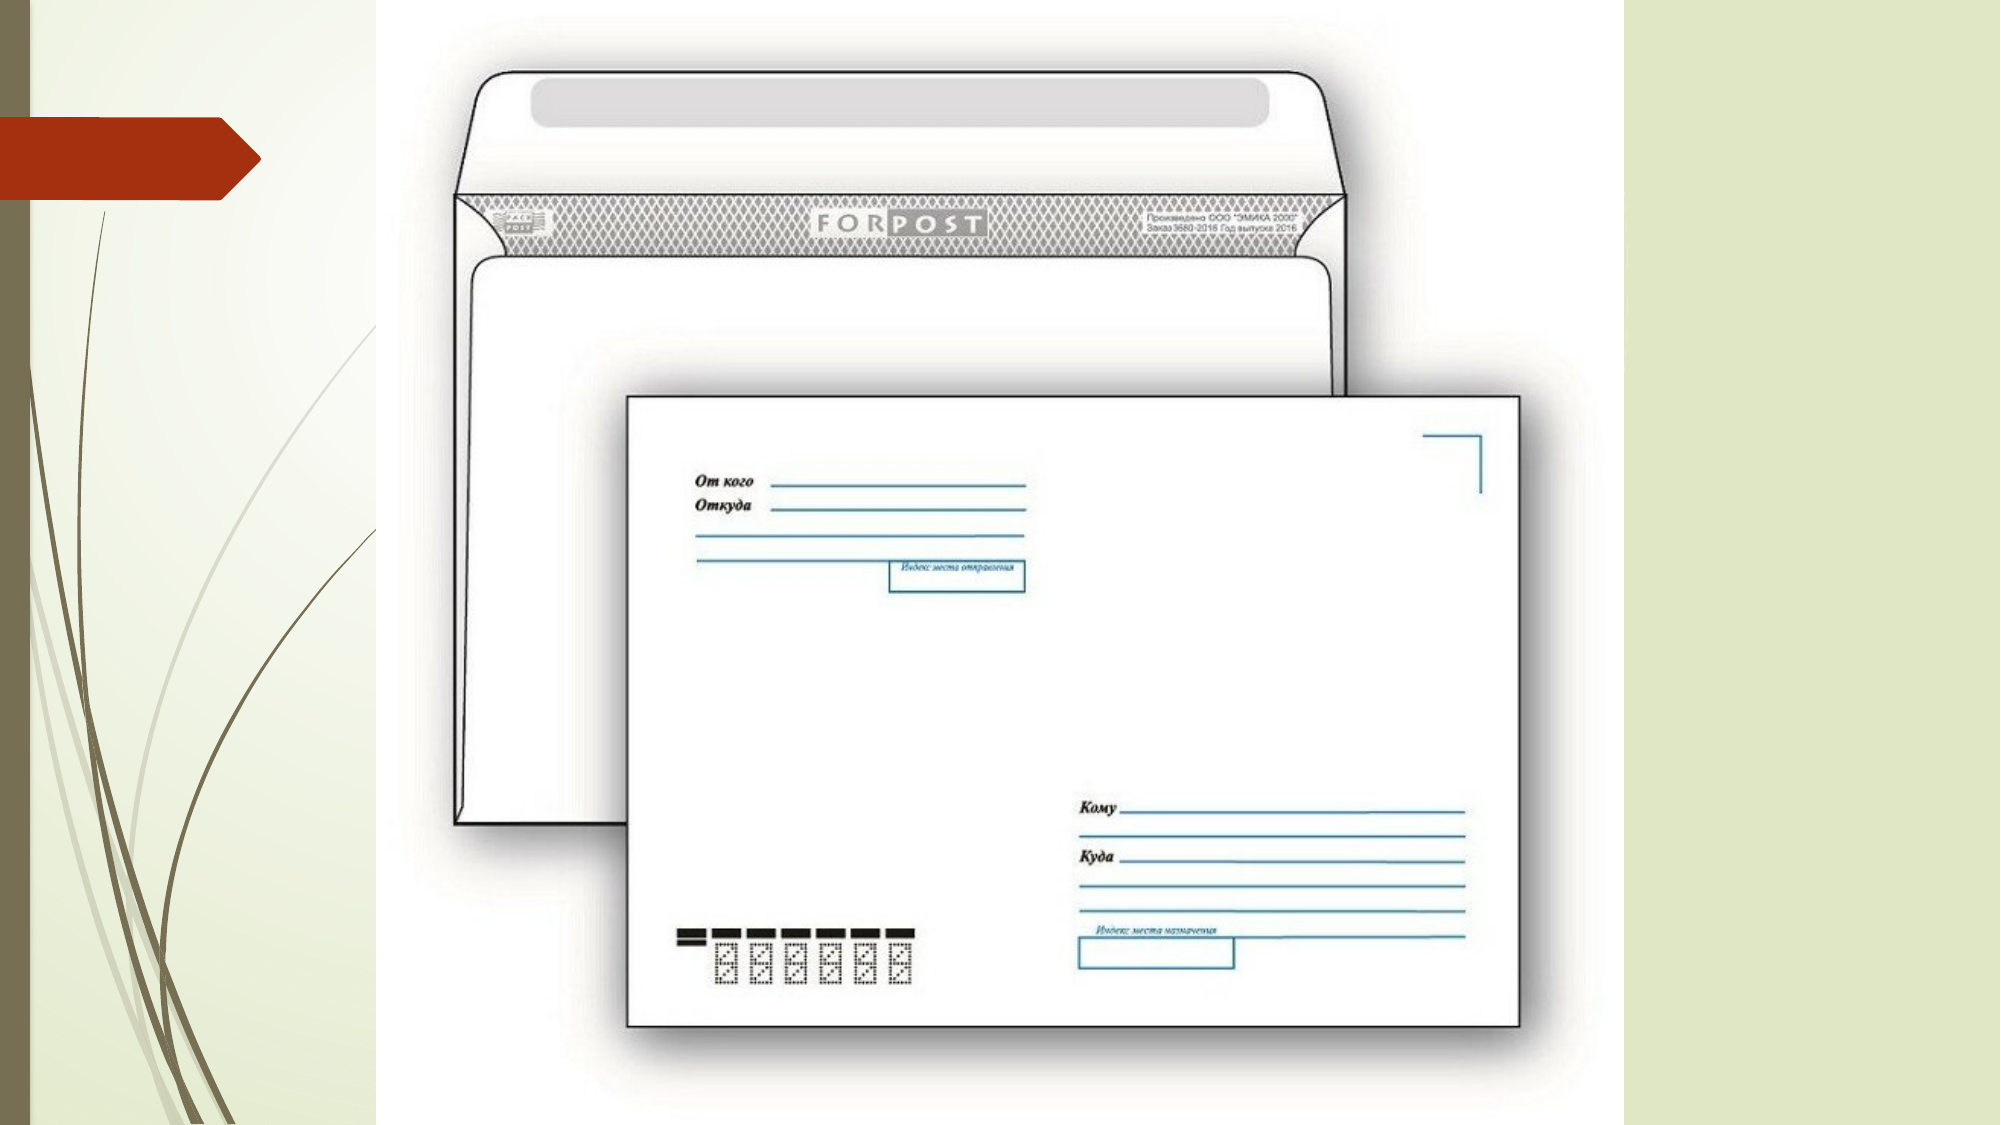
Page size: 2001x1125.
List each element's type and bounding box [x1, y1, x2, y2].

picture [376, 0, 1624, 1125]
